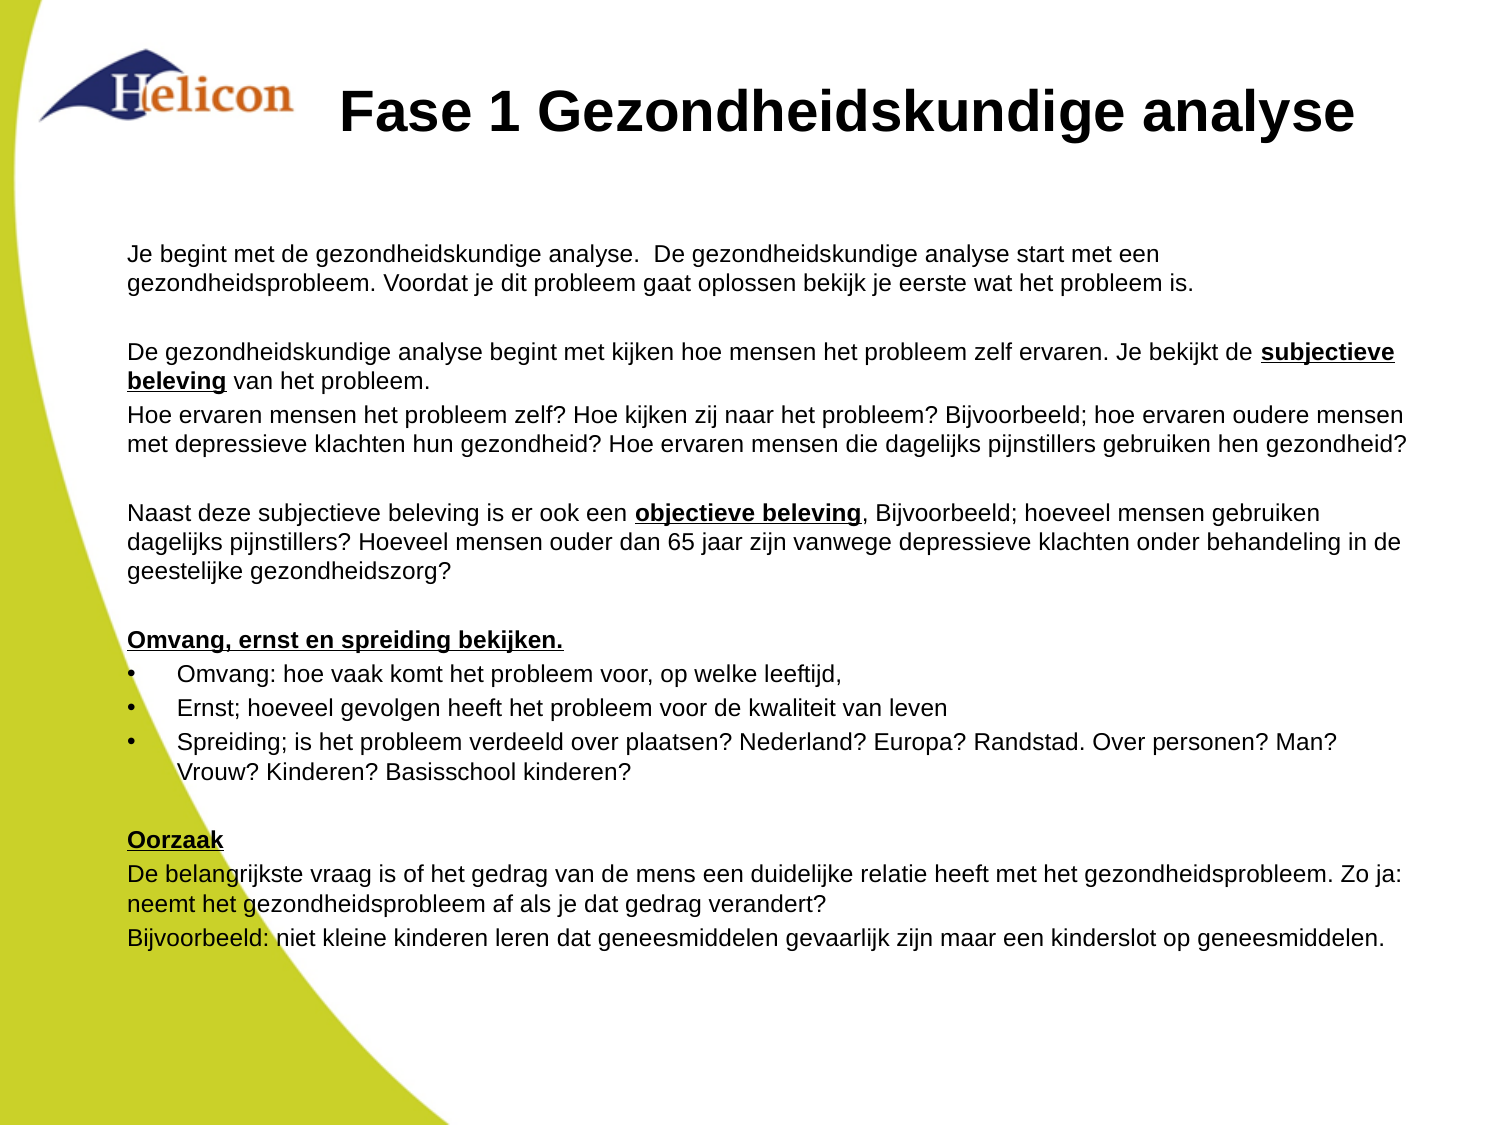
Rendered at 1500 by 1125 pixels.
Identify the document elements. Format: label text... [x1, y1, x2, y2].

title Fase 1 Gezondheidskundige analyse [324, 54, 1415, 161]
list Je begint met de gezondheidskundige analyse. De gezondheidskundige analyse start met een gezondheidsprobleem. Voordat je dit probleem gaat oplossen bekijk je eerste wat het probleem is. De gezondheidskundige analyse begint met kijken hoe mensen het probleem zelf ervaren. Je bekijkt de subjectieve beleving van het probleem. Hoe ervaren mensen het probleem zelf? Hoe kijken zij naar het probleem? Bijvoorbeeld; hoe ervaren oudere mensen met depressieve klachten hun gezondheid? Hoe ervaren mensen die dagelijks pijnstillers gebruiken hen gezondheid? Naast deze subjectieve beleving is er ook een objectieve beleving, Bijvoorbeeld; hoeveel mensen gebruiken dagelijks pijnstillers? Hoeveel mensen ouder dan 65 jaar zijn vanwege depressieve klachten onder behandeling in de geestelijke gezondheidszorg? Omvang, ernst en spreiding bekijken. Omvang: hoe vaak komt het probleem voor, op welke leeftijd, Ernst; hoeveel gevolgen heeft het probleem voor de kwaliteit van leven Spreiding; is het probleem verdeeld over plaatsen? Nederland? Europa? Randstad. Over personen? Man? Vrouw? Kinderen? Basisschool kinderen? Oorzaak De belangrijkste vraag is of het gedrag van de mens een duidelijke relatie heeft met het gezondheidsprobleem. Zo ja: neemt het gezondheidsprobleem af als je dat gedrag verandert? Bijvoorbeeld: niet kleine kinderen leren dat geneesmiddelen gevaarlijk zijn maar een kinderslot op geneesmiddelen. [112, 196, 1425, 1005]
picture [0, 0, 1500, 1125]
